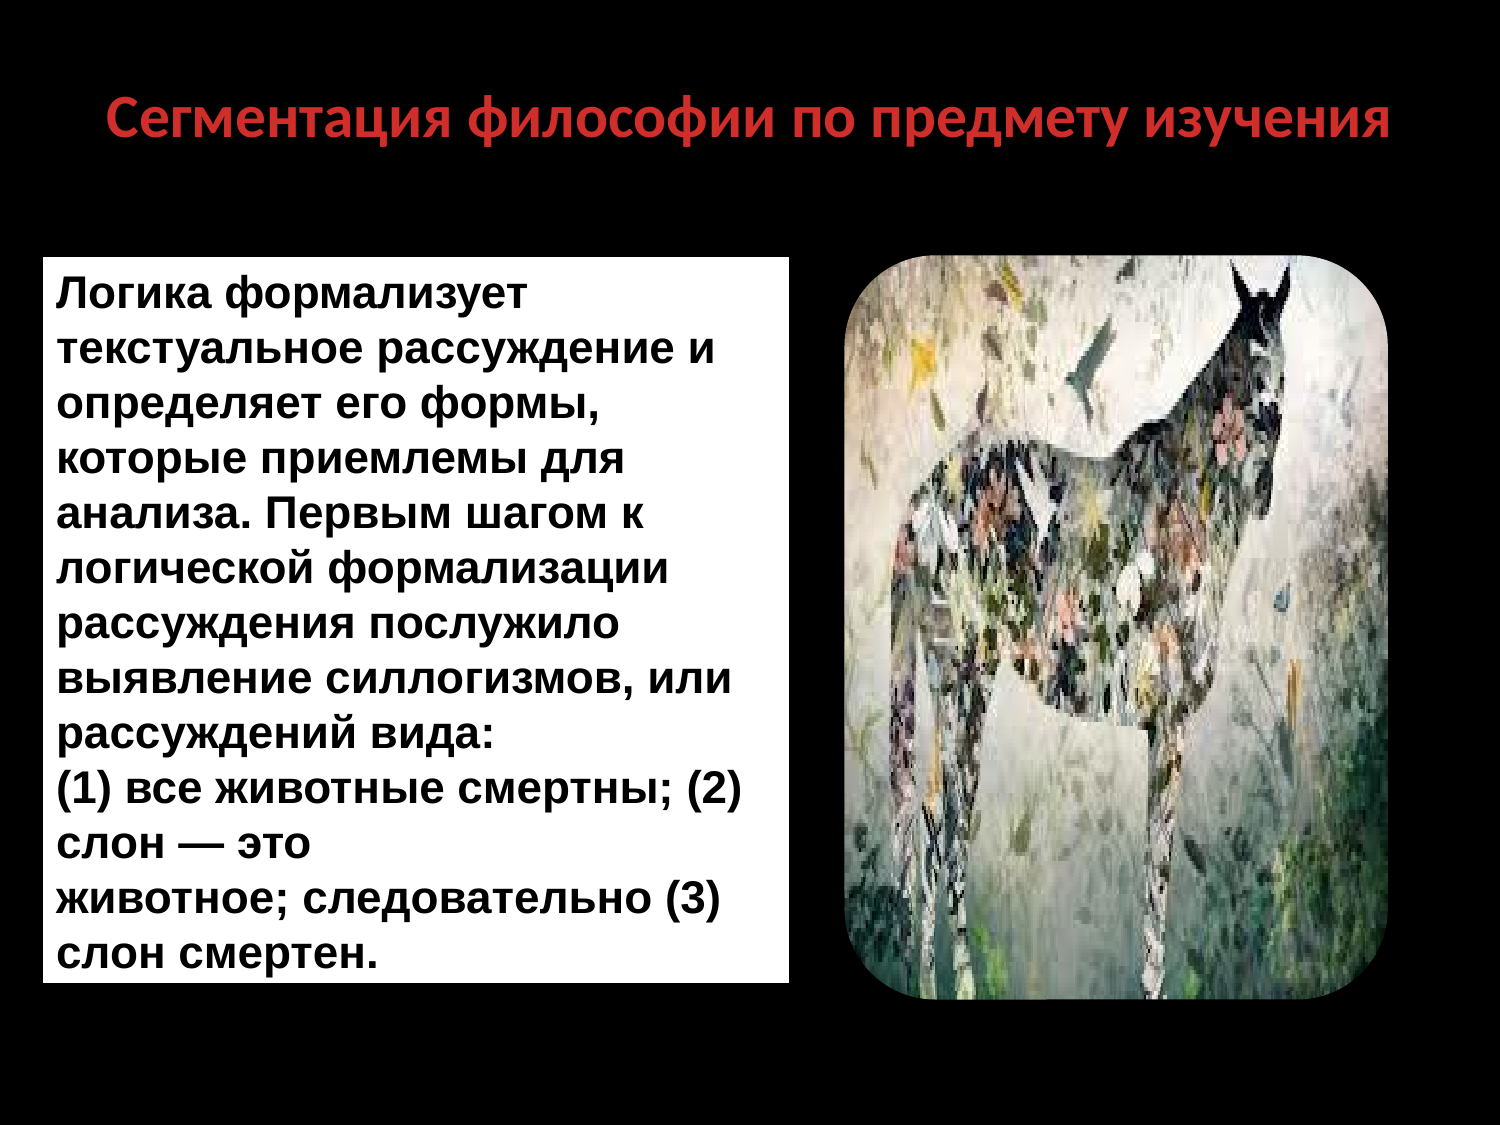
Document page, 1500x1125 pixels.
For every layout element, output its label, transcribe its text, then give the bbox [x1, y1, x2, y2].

title Сегментация философии по предмету изучения [74, 66, 1426, 233]
picture [844, 255, 1389, 1000]
text_box Логика формализует текстуальное рассуждение и определяет его формы, которые приемлемы для анализа. Первым шагом к логической формализации рассуждения послужило выявление силлогизмов, или рассуждений вида: (1) все животные смертны; (2) слон — это животное; следовательно (3) слон смертен. [39, 253, 793, 987]
